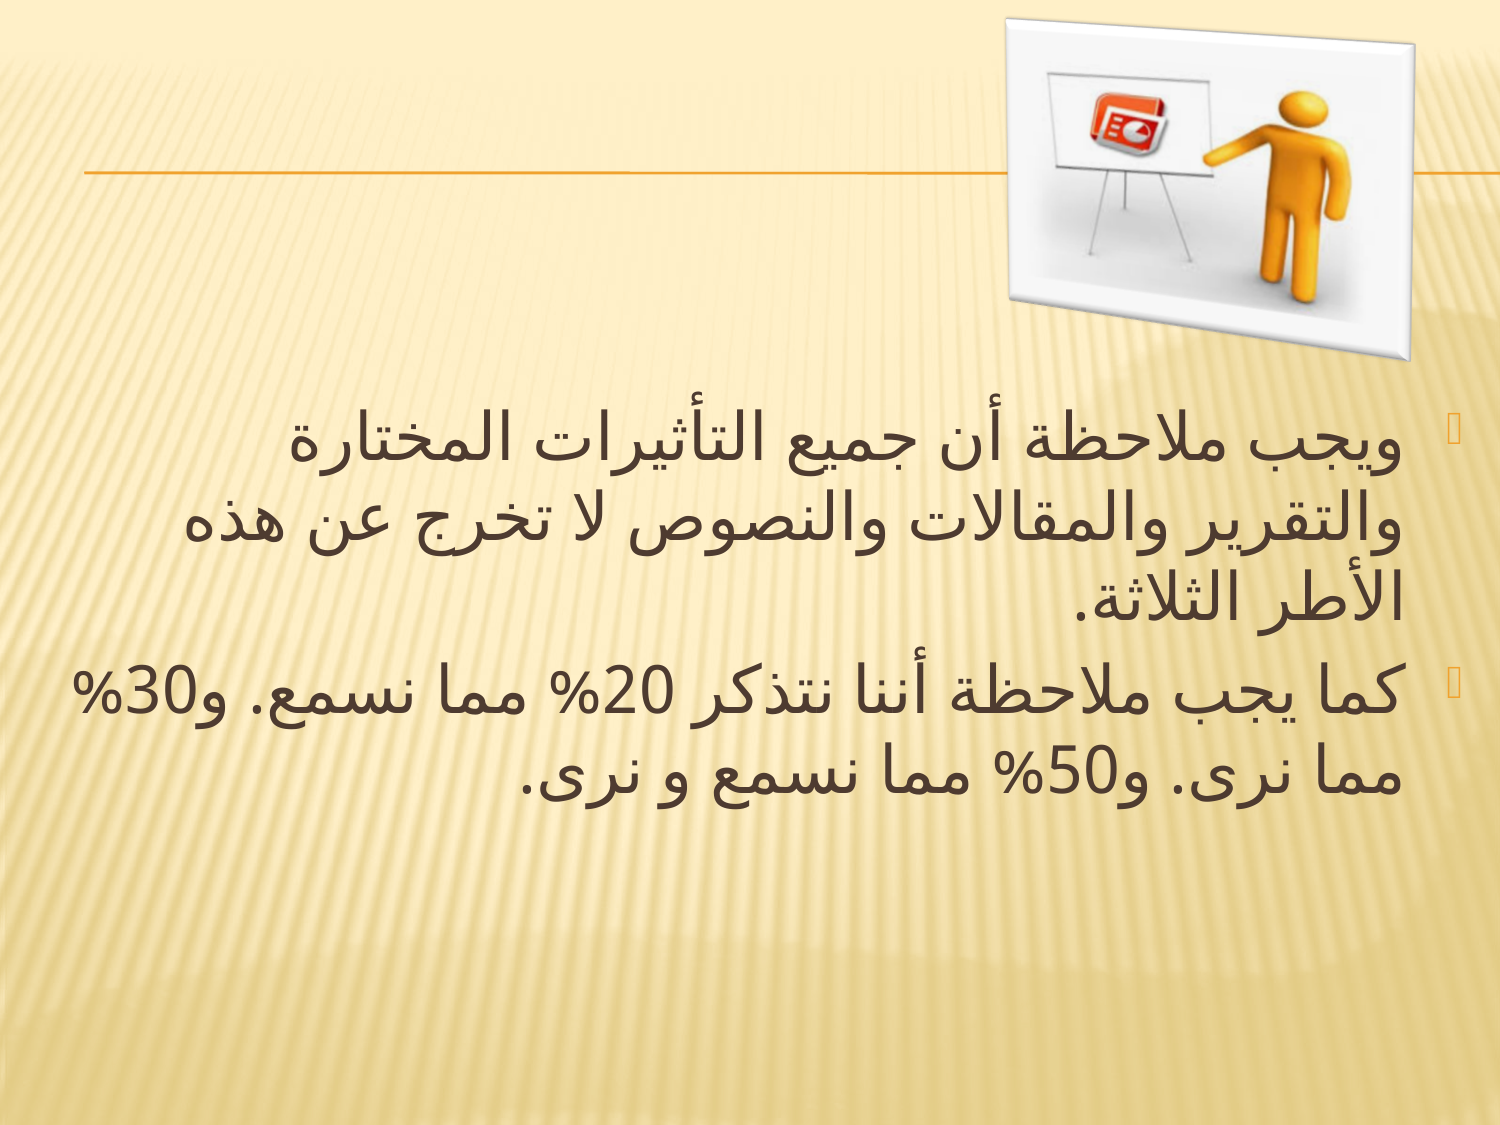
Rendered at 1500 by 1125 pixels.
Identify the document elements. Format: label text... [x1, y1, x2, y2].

list ويجب ملاحظة أن جميع التأثيرات المختارة والتقرير والمقالات والنصوص لا تخرج عن هذه الأطر الثلاثة. كما يجب ملاحظة أننا نتذكر 20% مما نسمع. و30% مما نرى. و50% مما نسمع و نرى. [53, 386, 1479, 1125]
picture [997, 10, 1420, 369]
